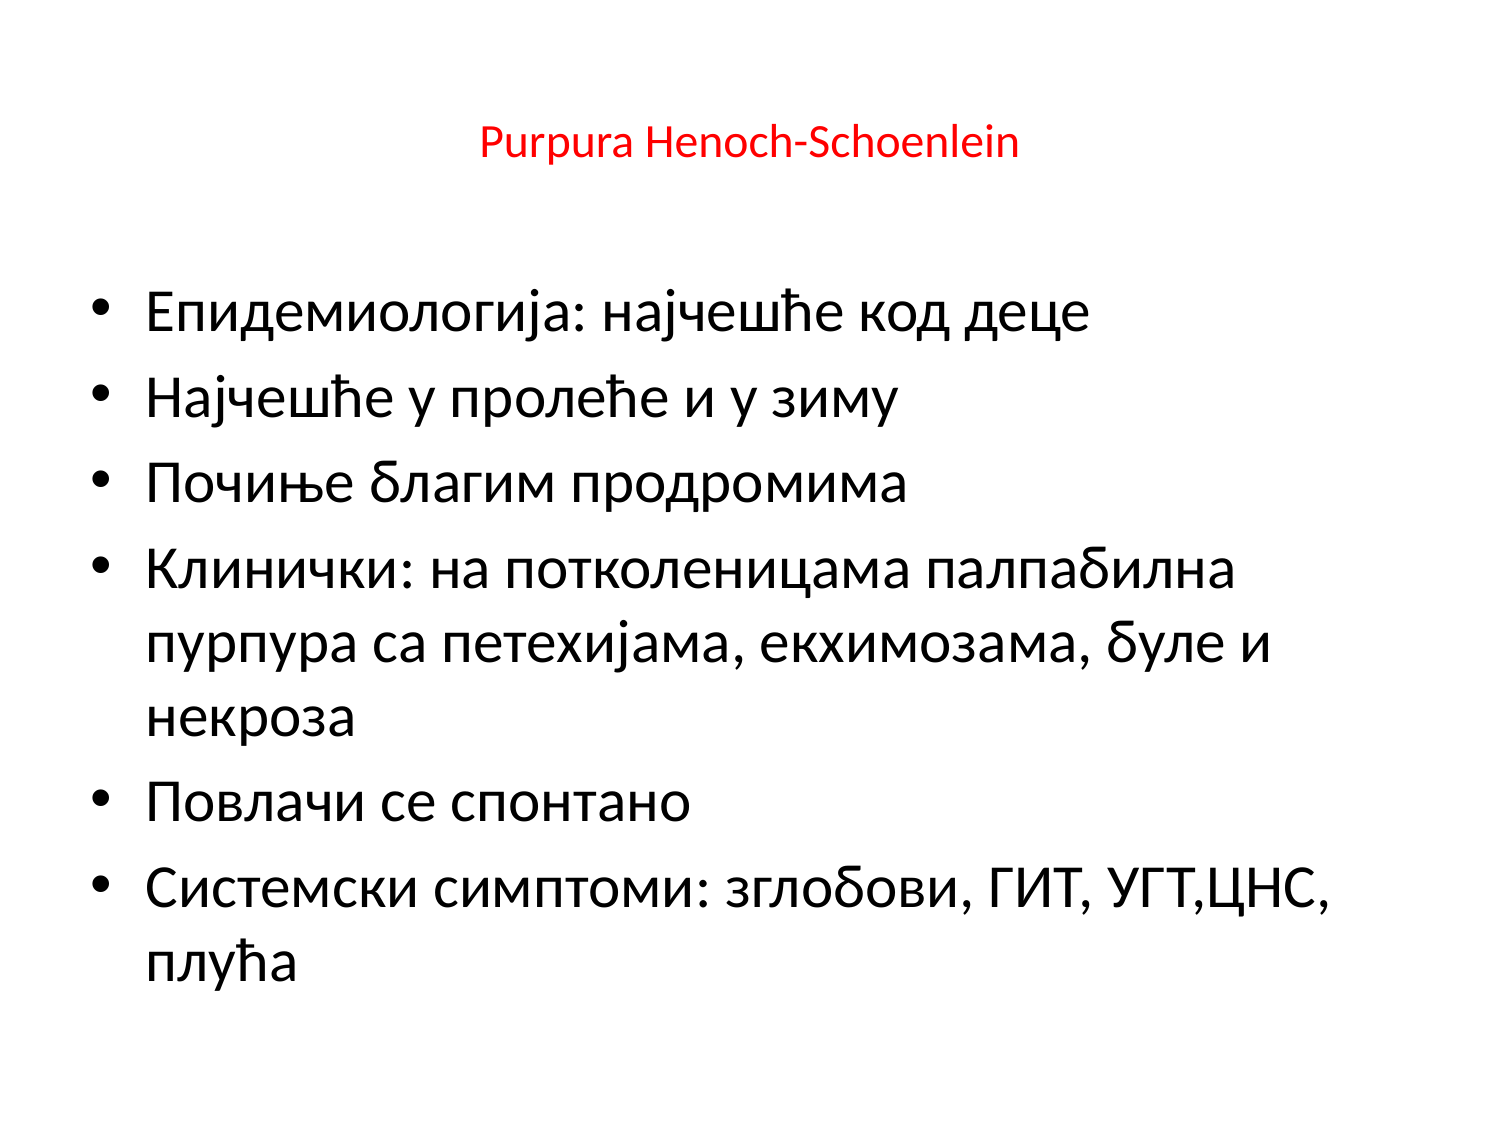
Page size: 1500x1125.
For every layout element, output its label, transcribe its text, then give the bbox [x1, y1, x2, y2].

list Епидемиологија: најчешће код деце Најчешће у пролеће и у зиму Почиње благим продромима Клинички: на потколеницама палпабилна пурпура са петехијама, екхимозама, буле и некроза Повлачи се спонтано Системски симптоми: зглобови, ГИТ, УГТ,ЦНС, плућа [75, 262, 1425, 1005]
title Purpura Henoch-Schoenlein [75, 45, 1425, 233]
